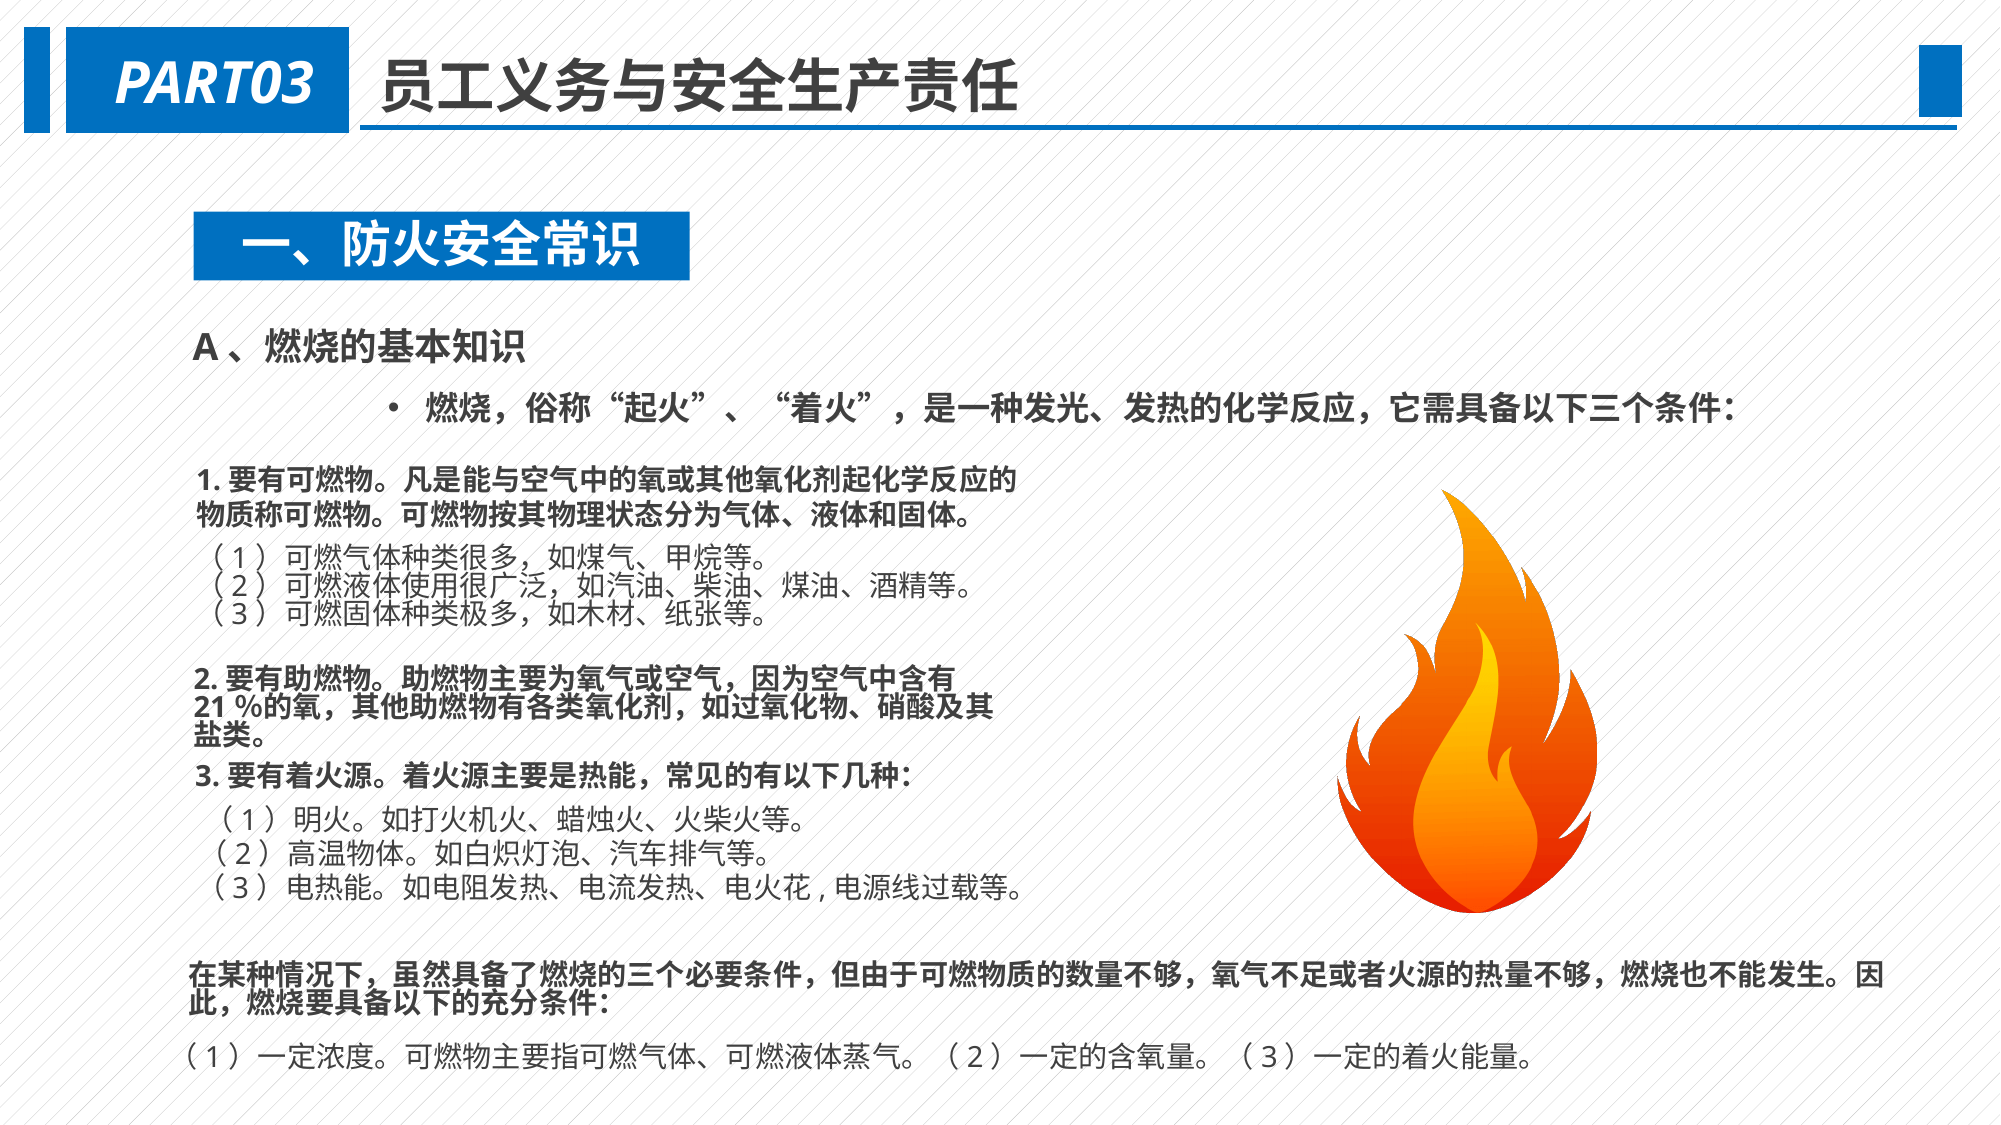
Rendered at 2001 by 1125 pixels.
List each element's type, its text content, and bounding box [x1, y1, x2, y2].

text_box （1）明火。如打火机火、蜡烛火、火柴火等。 [189, 801, 1190, 844]
text_box 一、防火安全常识 [193, 211, 690, 281]
text_box （1）一定浓度。可燃物主要指可燃气体、可燃液体蒸气。（2）一定的含氧量。（3）一定的着火能量。 [154, 1037, 1929, 1081]
text_box A、燃烧的基本知识 [177, 324, 543, 375]
subtitle 燃烧，俗称“起火”、“着火”，是一种发光、发热的化学反应，它需具备以下三个条件： [372, 387, 2000, 436]
text_box （2）高温物体。如白炽灯泡、汽车排气等。 [184, 835, 800, 869]
picture [1337, 483, 1597, 913]
text_box （1）可燃气体种类很多，如煤气、甲烷等。 （2）可燃液体使用很广泛，如汽油、柴油、煤油、酒精等。 （3）可燃固体种类极多，如木材、纸张等。 [180, 539, 1000, 638]
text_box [25, 28, 1961, 132]
text_box 1.要有可燃物。凡是能与空气中的氧或其他氧化剂起化学反应的物质称可燃物。可燃物按其物理状态分为气体、液体和固体。 [181, 453, 1033, 539]
text_box 2.要有助燃物。助燃物主要为氧气或空气，因为空气中含有21％的氧，其他助燃物有各类氧化剂，如过氧化物、硝酸及其盐类。 [178, 660, 1033, 759]
text_box （3）电热能。如电阻发热、电流发热、电火花,电源线过载等。 [181, 869, 1053, 912]
text_box 在某种情况下，虽然具备了燃烧的三个必要条件，但由于可燃物质的数量不够，氧气不足或者火源的热量不够，燃烧也不能发生。因此，燃烧要具备以下的充分条件： [173, 955, 1910, 1027]
text_box 3.要有着火源。着火源主要是热能，常见的有以下几种： [180, 756, 948, 800]
